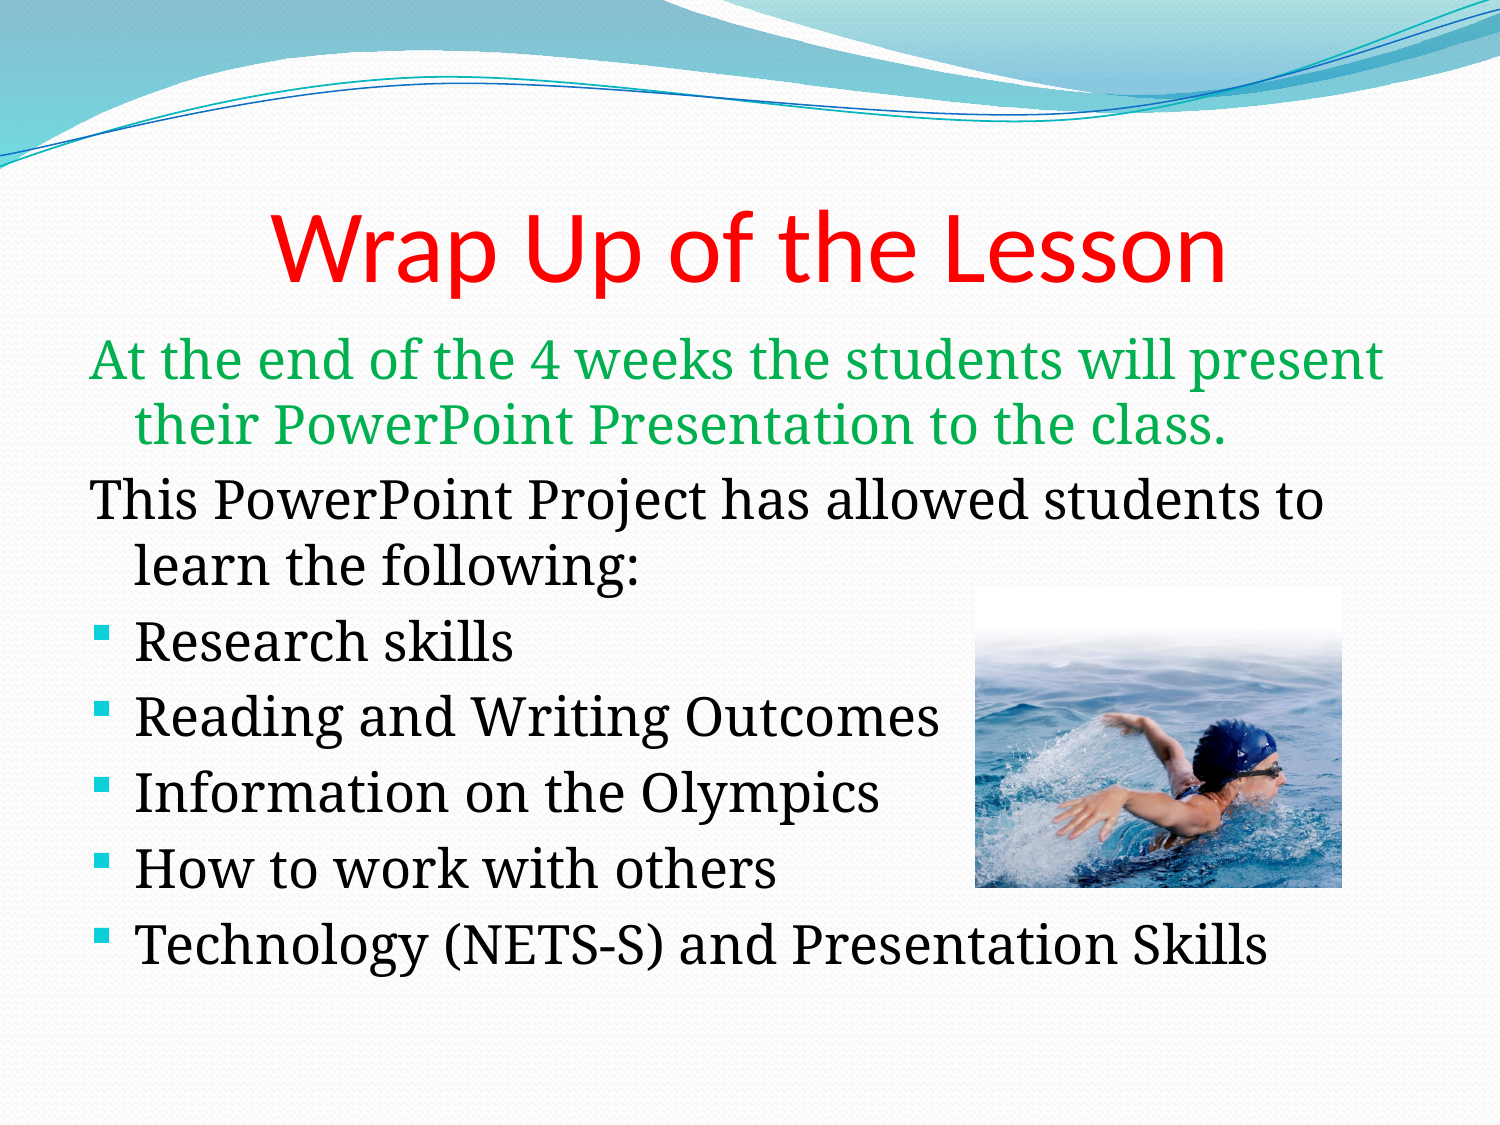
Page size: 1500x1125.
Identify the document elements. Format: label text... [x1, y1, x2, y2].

title Wrap Up of the Lesson [75, 115, 1425, 303]
picture [974, 587, 1342, 888]
list At the end of the 4 weeks the students will present their PowerPoint Presentation to the class. This PowerPoint Project has allowed students to learn the following: Research skills Reading and Writing Outcomes Information on the Olympics How to work with others Technology (NETS-S) and Presentation Skills [75, 317, 1425, 1038]
